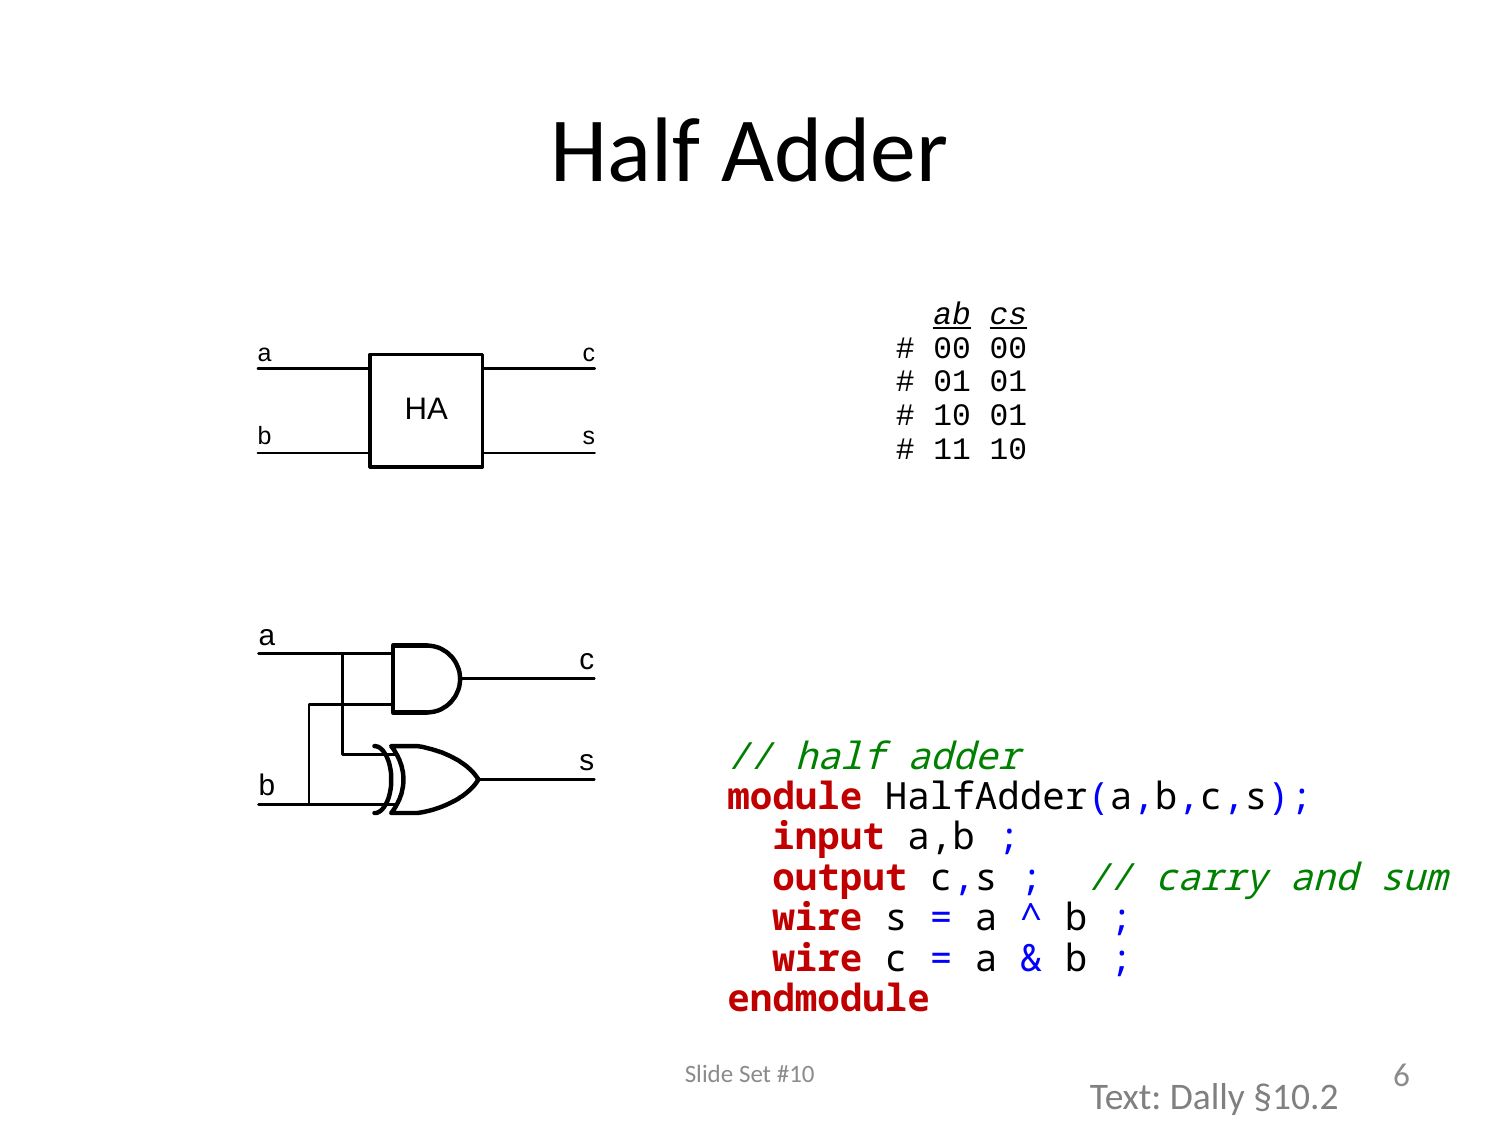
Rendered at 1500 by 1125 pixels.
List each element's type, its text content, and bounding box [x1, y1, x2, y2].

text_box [252, 609, 601, 820]
text_box ab cs # 00 00 # 01 01 # 10 01 # 11 10 [881, 290, 1069, 474]
text_box // half adder module HalfAdder(a,b,c,s); input a,b ; output c,s ; // carry and sum wire s = a ^ b ; wire c = a & b ; endmodule [712, 729, 1500, 1028]
footer Slide Set #10 [512, 1042, 988, 1103]
text_box Text: Dally §10.2 [1074, 1103, 1400, 1125]
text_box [252, 330, 600, 473]
title Half Adder [75, 45, 1425, 233]
slide_number 6 [1074, 1042, 1425, 1103]
